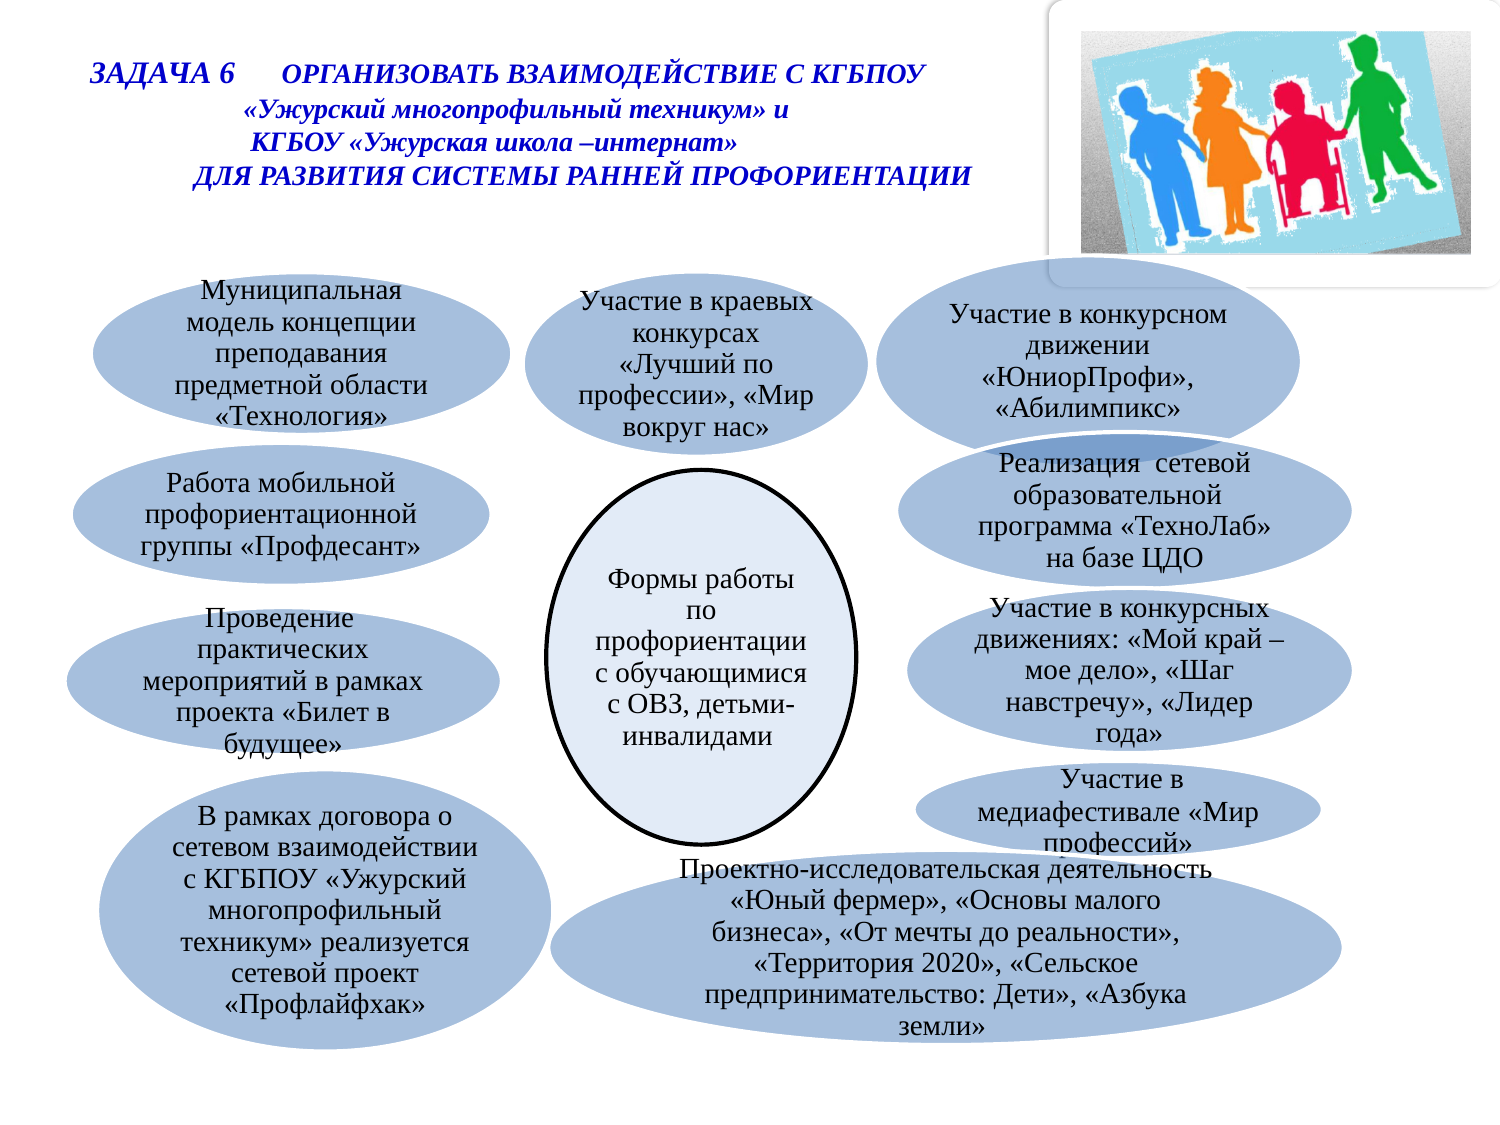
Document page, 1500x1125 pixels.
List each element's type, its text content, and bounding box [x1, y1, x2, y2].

picture [1080, 30, 1471, 256]
title ЗАДАЧА 6 ОРГАНИЗОВАТЬ ВЗАИМОДЕЙСТВИЕ С КГБПОУ «Ужурский многопрофильный техникум» и КГБОУ «Ужурская школа –интернат» ДЛЯ РАЗВИТИЯ СИСТЕМЫ РАННЕЙ ПРОФОРИЕНТАЦИИ [75, 45, 1044, 233]
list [52, 255, 1404, 1052]
